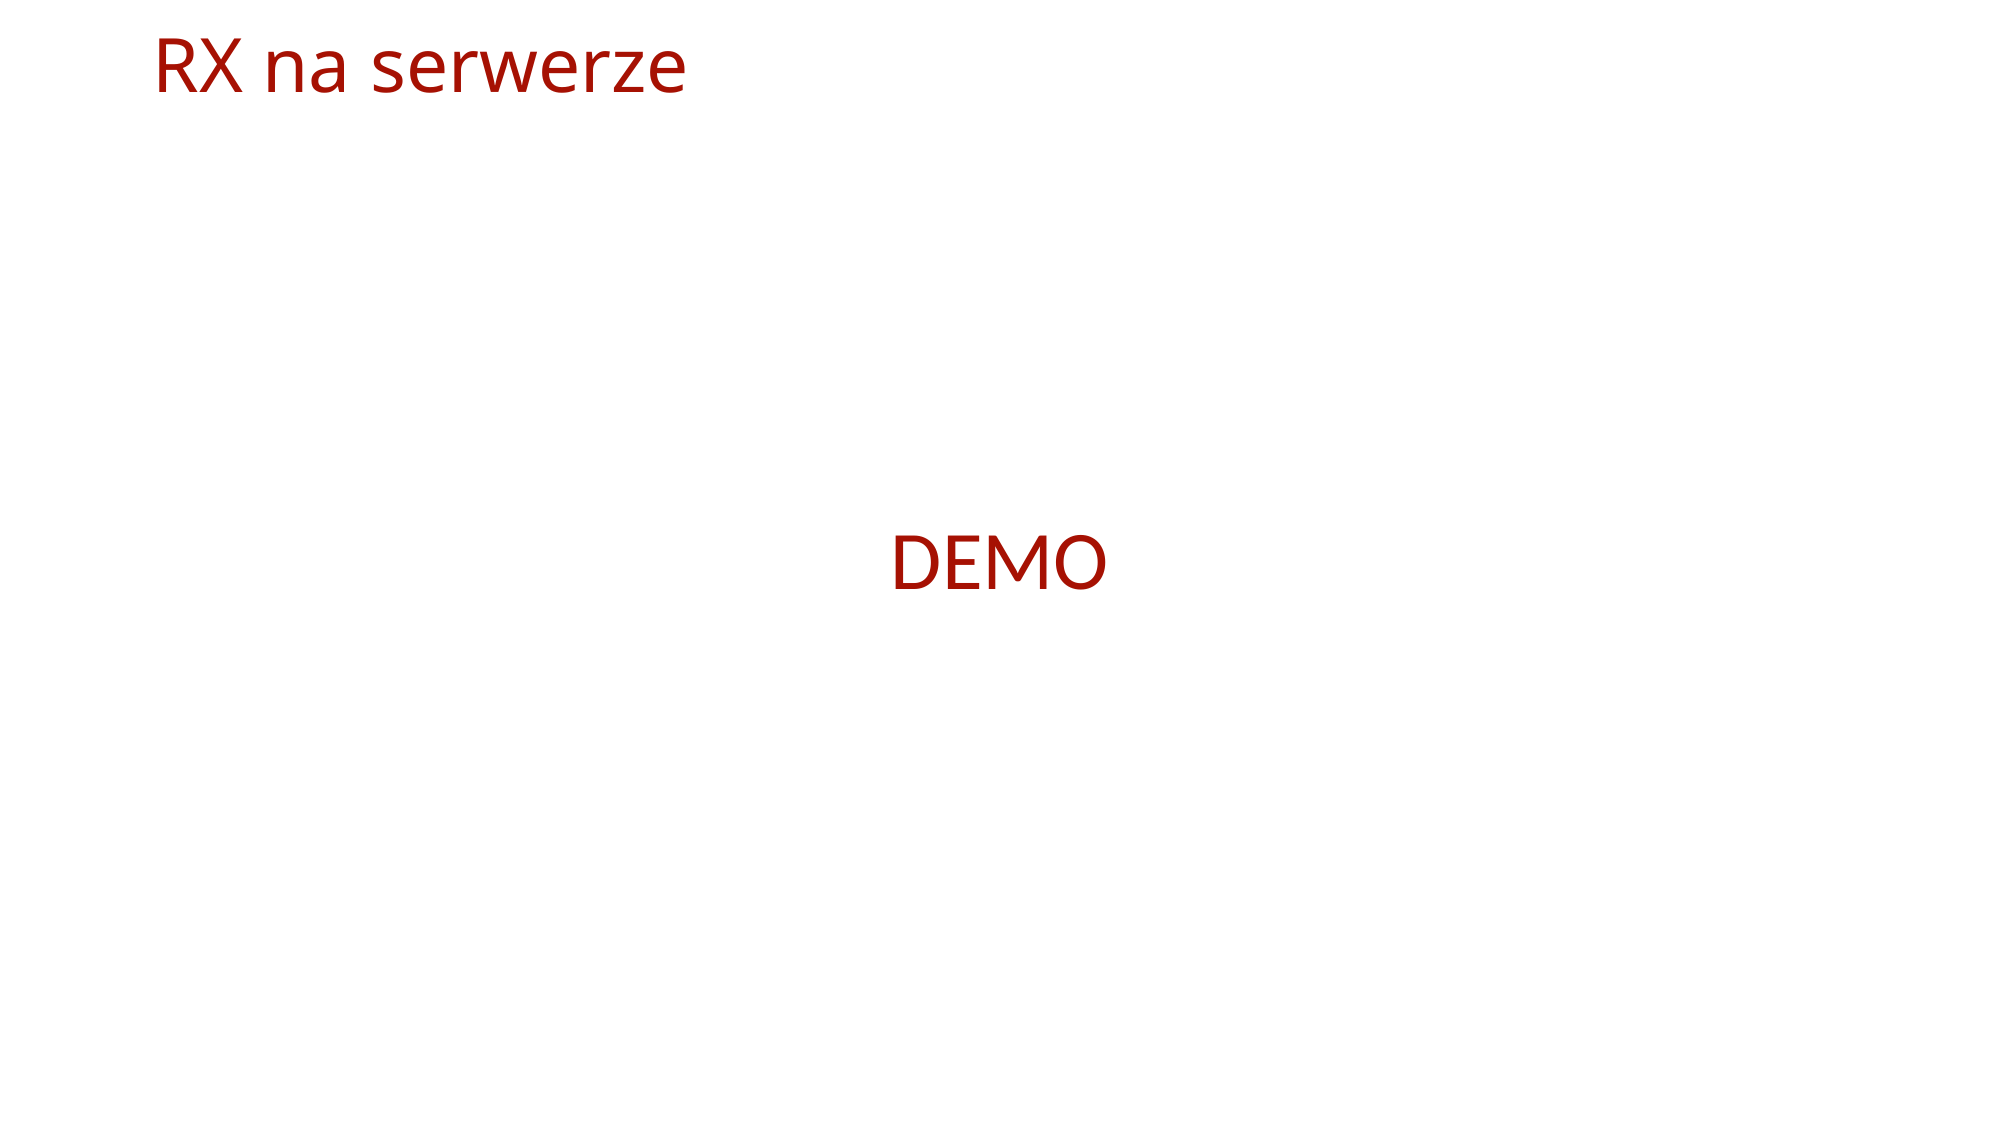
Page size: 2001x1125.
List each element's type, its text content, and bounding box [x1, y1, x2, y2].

list DEMO [137, 205, 1863, 920]
title RX na serwerze [137, 3, 1863, 135]
